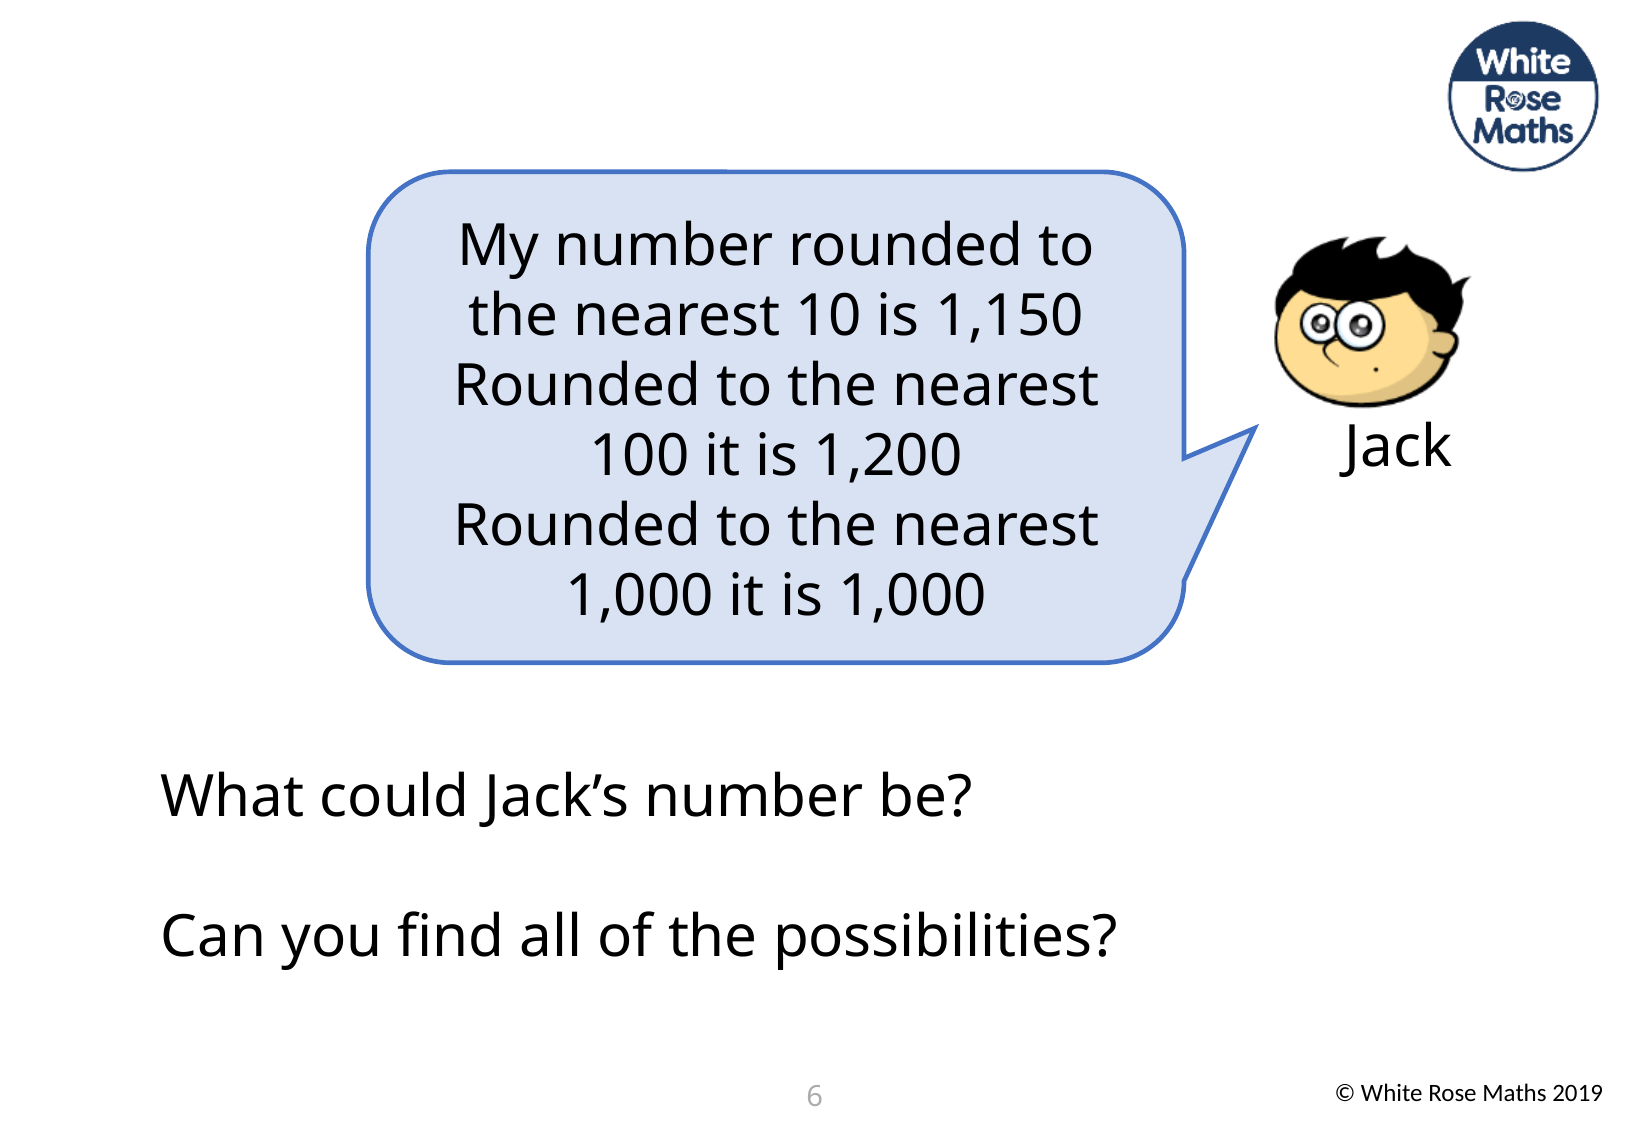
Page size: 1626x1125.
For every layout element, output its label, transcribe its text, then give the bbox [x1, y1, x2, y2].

picture [1444, 17, 1602, 175]
picture [1237, 225, 1500, 418]
text_box My number rounded to the nearest 10 is 1,150 Rounded to the nearest 100 it is 1,200 Rounded to the nearest 1,000 it is 1,000 [367, 170, 1257, 664]
slide_number 6 [776, 1069, 854, 1125]
text_box Jack What could Jack’s number be? Can you find all of the possibilities? [145, 120, 1468, 976]
